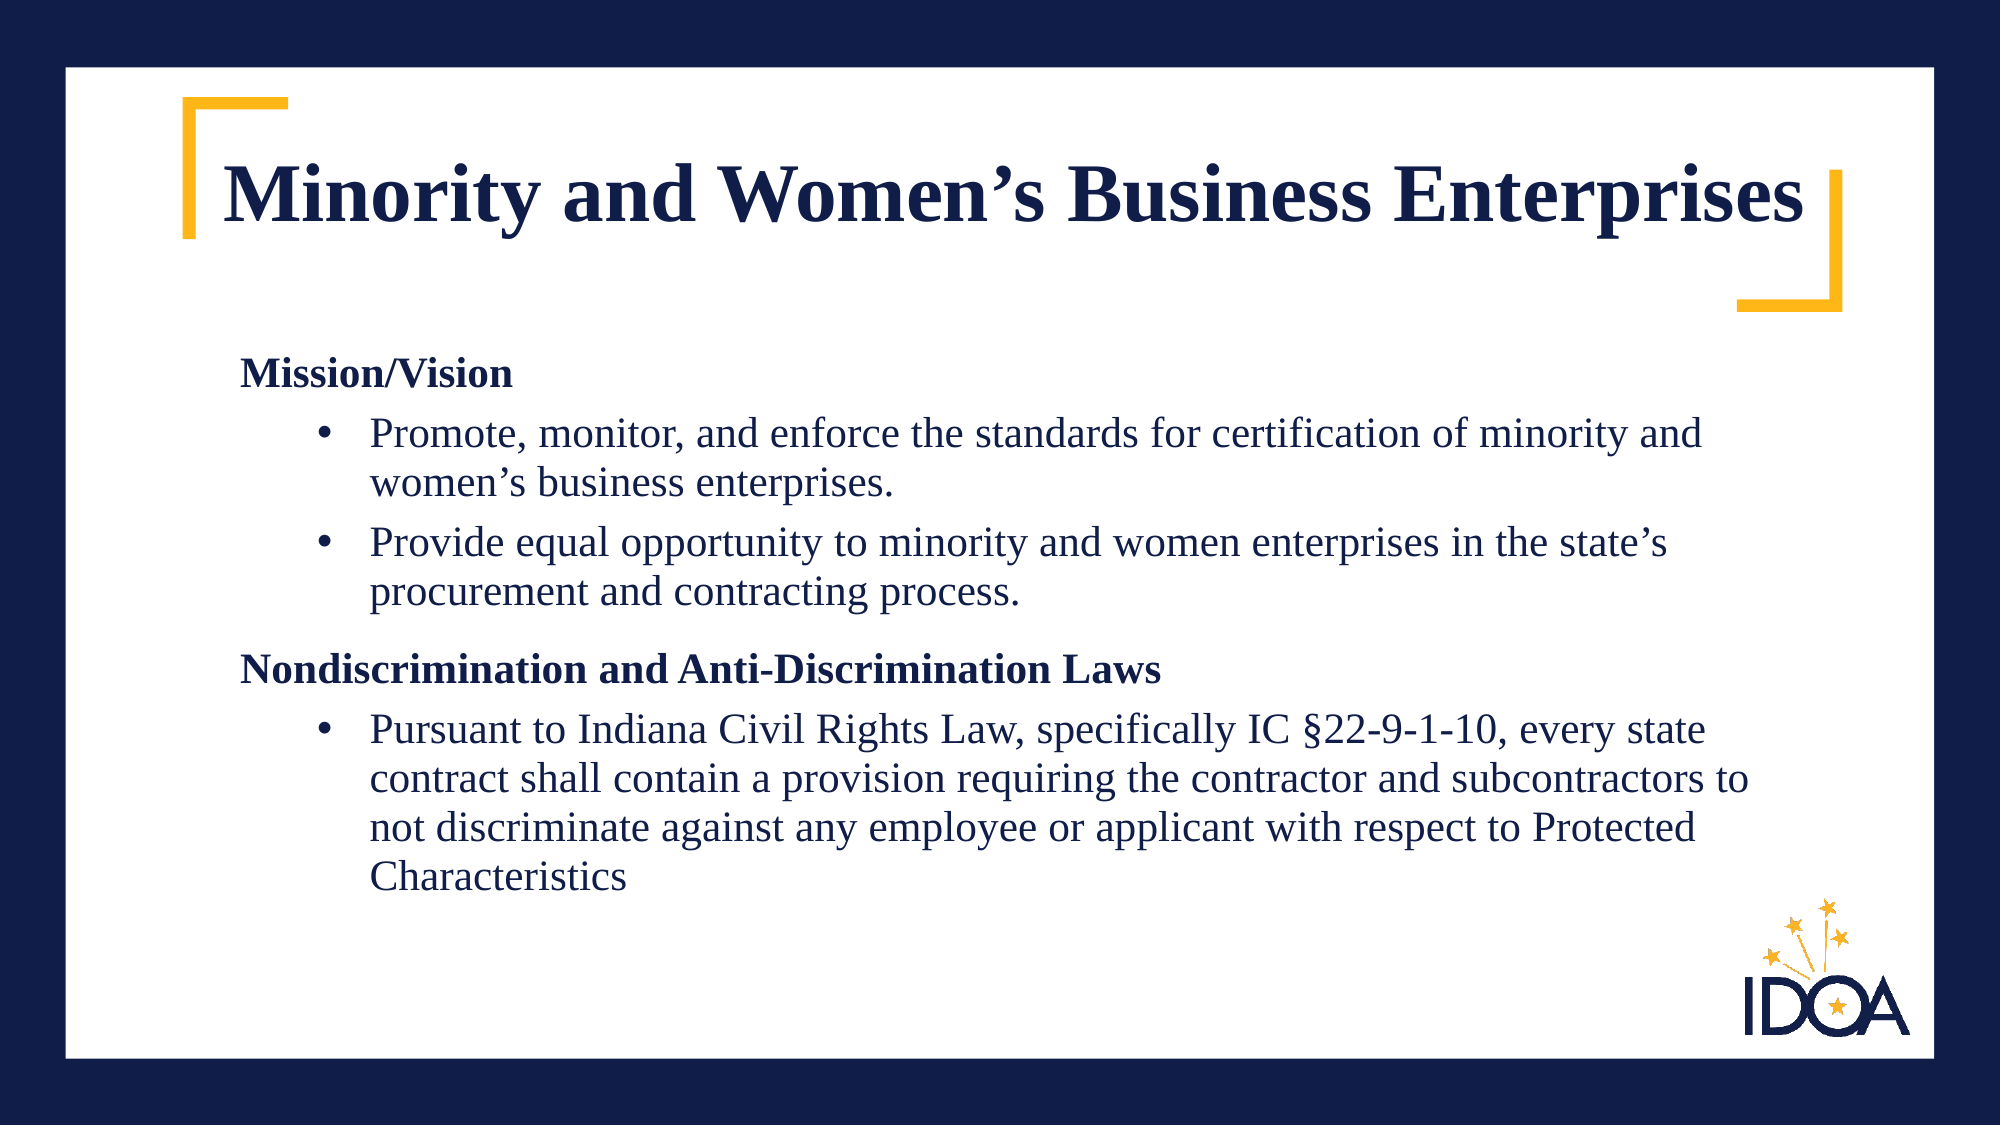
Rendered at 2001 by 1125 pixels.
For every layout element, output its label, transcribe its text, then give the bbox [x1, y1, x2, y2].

list Mission/Vision Promote, monitor, and enforce the standards for certification of minority and women’s business enterprises. Provide equal opportunity to minority and women enterprises in the state’s procurement and contracting process. Nondiscrimination and Anti-Discrimination Laws Pursuant to Indiana Civil Rights Law, specifically IC §22-9-1-10, every state contract shall contain a provision requiring the contractor and subcontractors to not discriminate against any employee or applicant with respect to Protected Characteristics [225, 331, 1800, 910]
title Minority and Women’s Business Enterprises [208, 142, 1868, 279]
picture [1702, 857, 1959, 1114]
